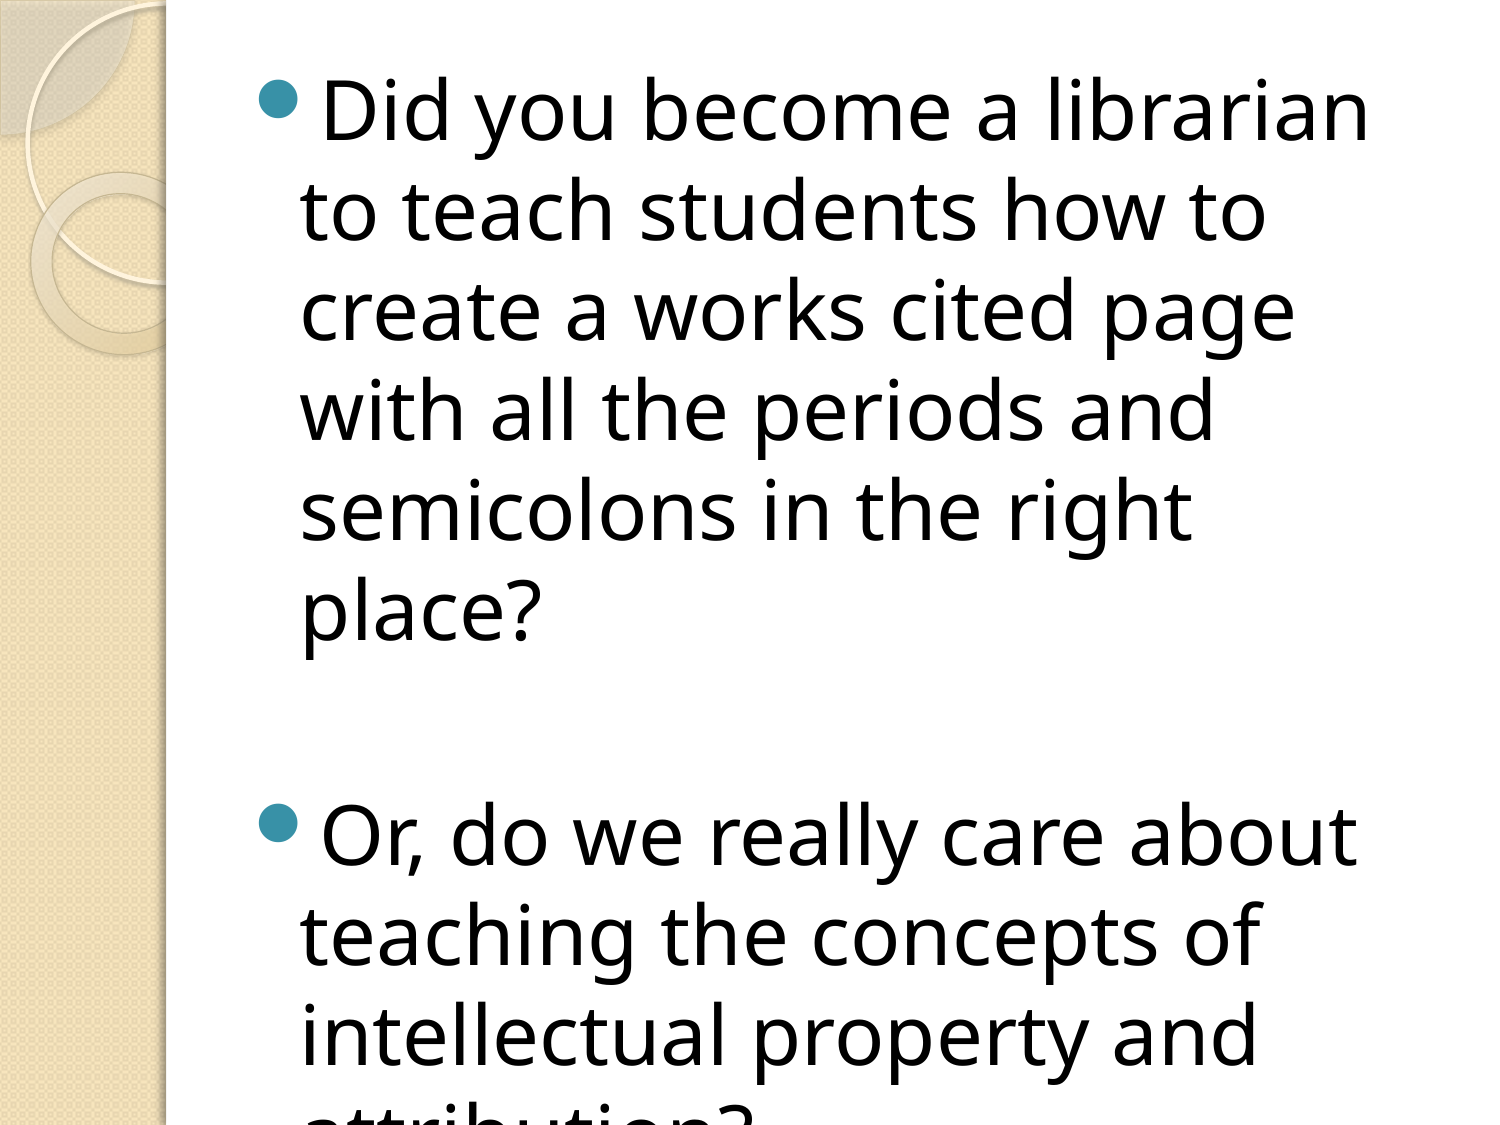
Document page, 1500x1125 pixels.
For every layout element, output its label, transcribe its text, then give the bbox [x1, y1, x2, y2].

list Did you become a librarian to teach students how to create a works cited page with all the periods and semicolons in the right place? Or, do we really care about teaching the concepts of intellectual property and attribution? [225, 50, 1455, 1075]
